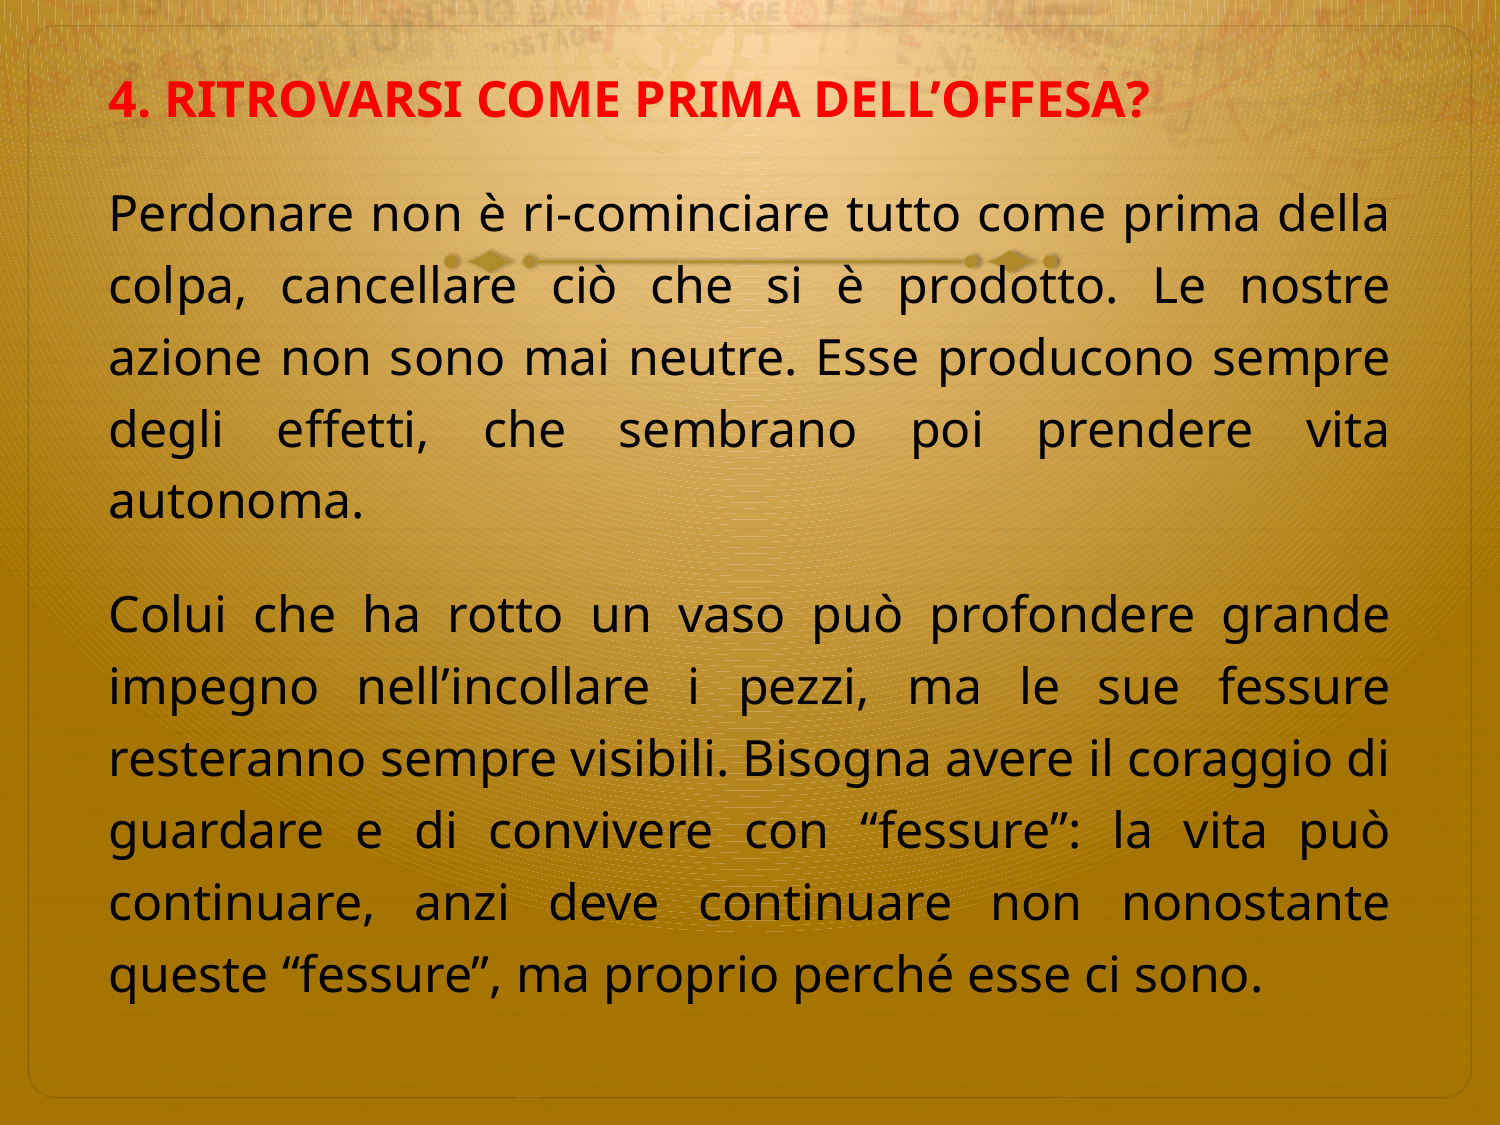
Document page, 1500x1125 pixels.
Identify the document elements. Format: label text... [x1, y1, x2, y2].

picture [0, 0, 1500, 1125]
list 4. Ritrovarsi come prima dell’Offesa? Perdonare non è ri-cominciare tutto come prima della colpa, cancellare ciò che si è prodotto. Le nostre azione non sono mai neutre. Esse producono sempre degli effetti, che sembrano poi prendere vita autonoma. Colui che ha rotto un vaso può profondere grande impegno nell’incollare i pezzi, ma le sue fessure resteranno sempre visibili. Bisogna avere il coraggio di guardare e di convivere con “fessure”: la vita può continuare, anzi deve continuare non nonostante queste “fessure”, ma proprio perché esse ci sono. [93, 59, 1407, 988]
